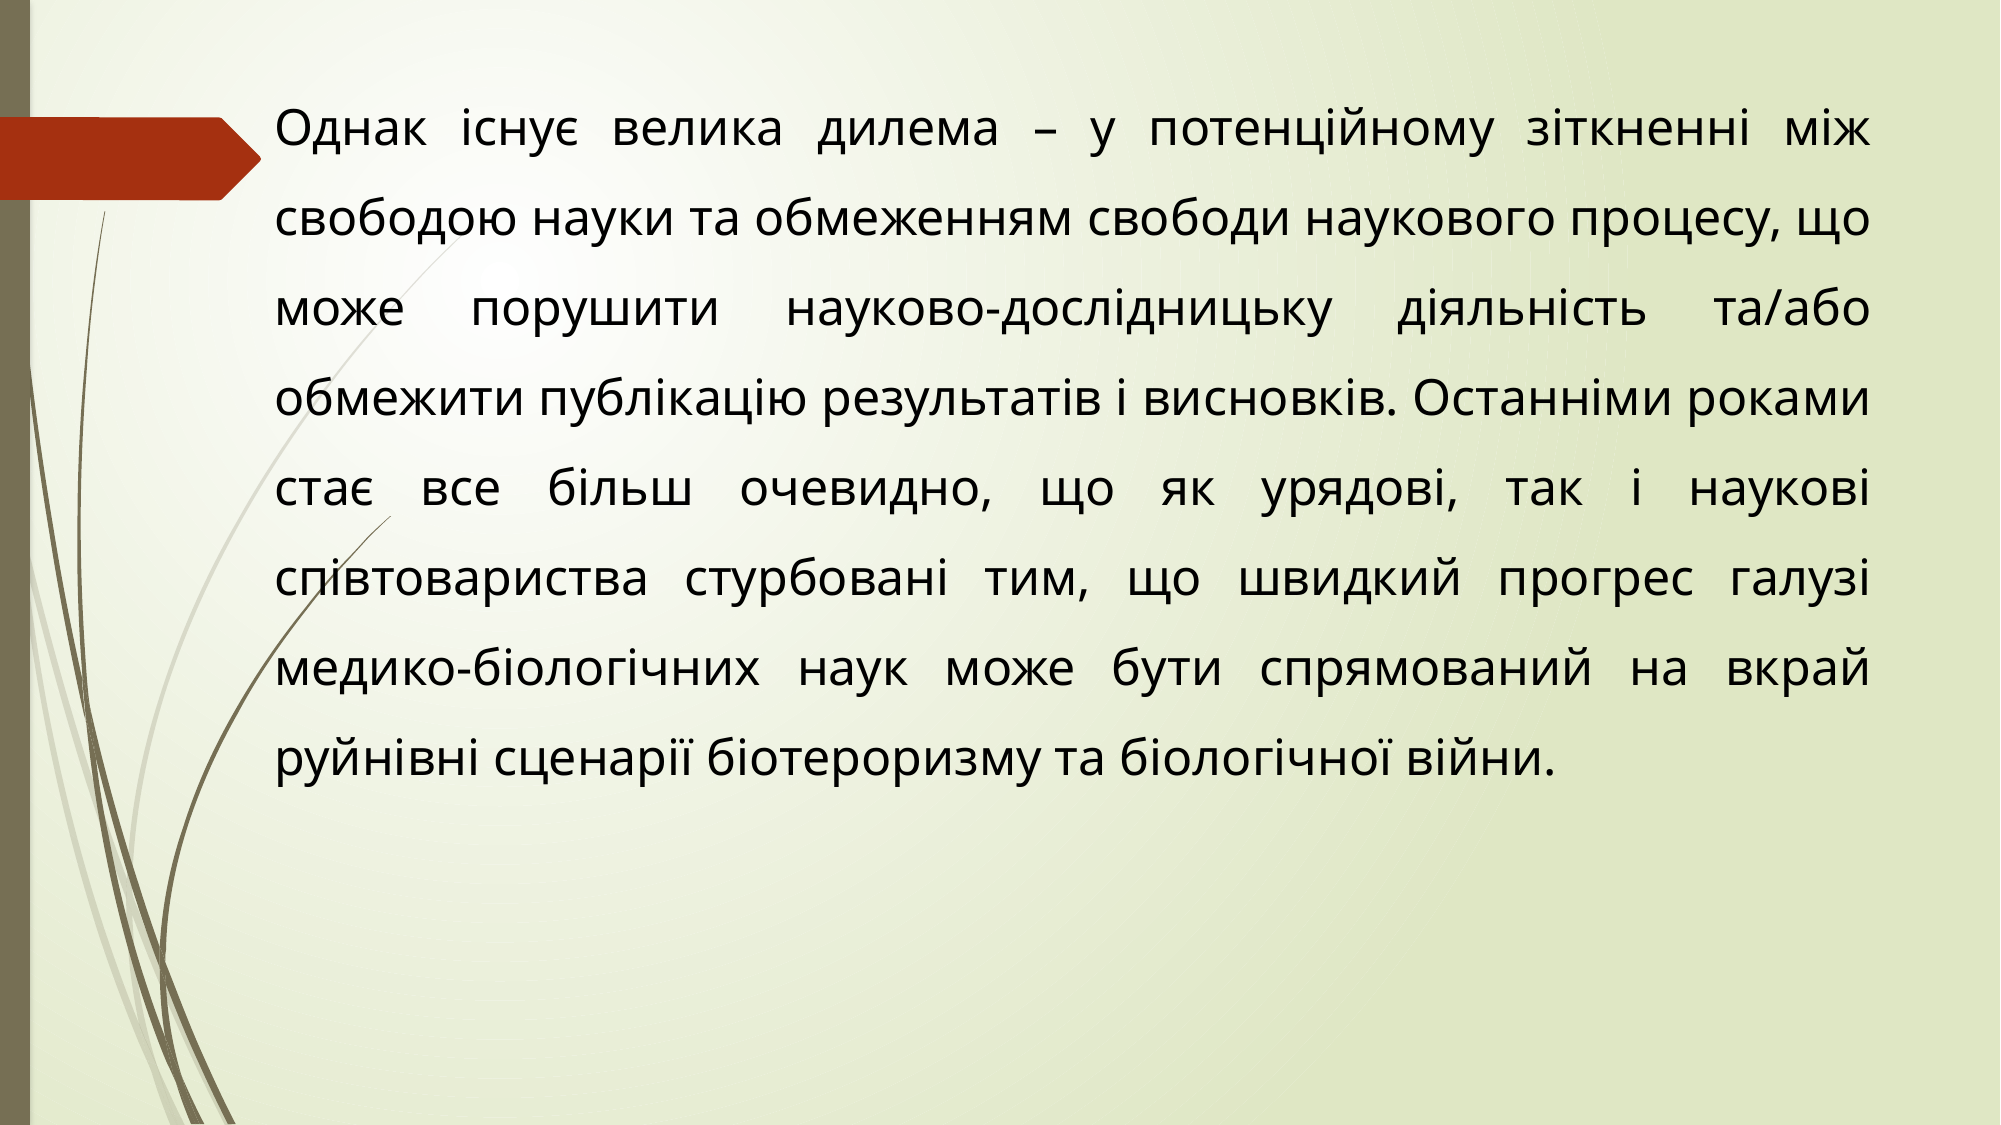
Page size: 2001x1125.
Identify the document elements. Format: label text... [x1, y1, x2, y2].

list Однак існує велика дилема – у потенційному зіткненні між свободою науки та обмеженням свободи наукового процесу, що може порушити науково-дослідницьку діяльність та/або обмежити публікацію результатів і висновків. Останніми роками стає все більш очевидно, що як урядові, так і наукові співтовариства стурбовані тим, що швидкий прогрес галузі медико-біологічних наук може бути спрямований на вкрай руйнівні сценарії біотероризму та біологічної війни. [259, 58, 1888, 970]
